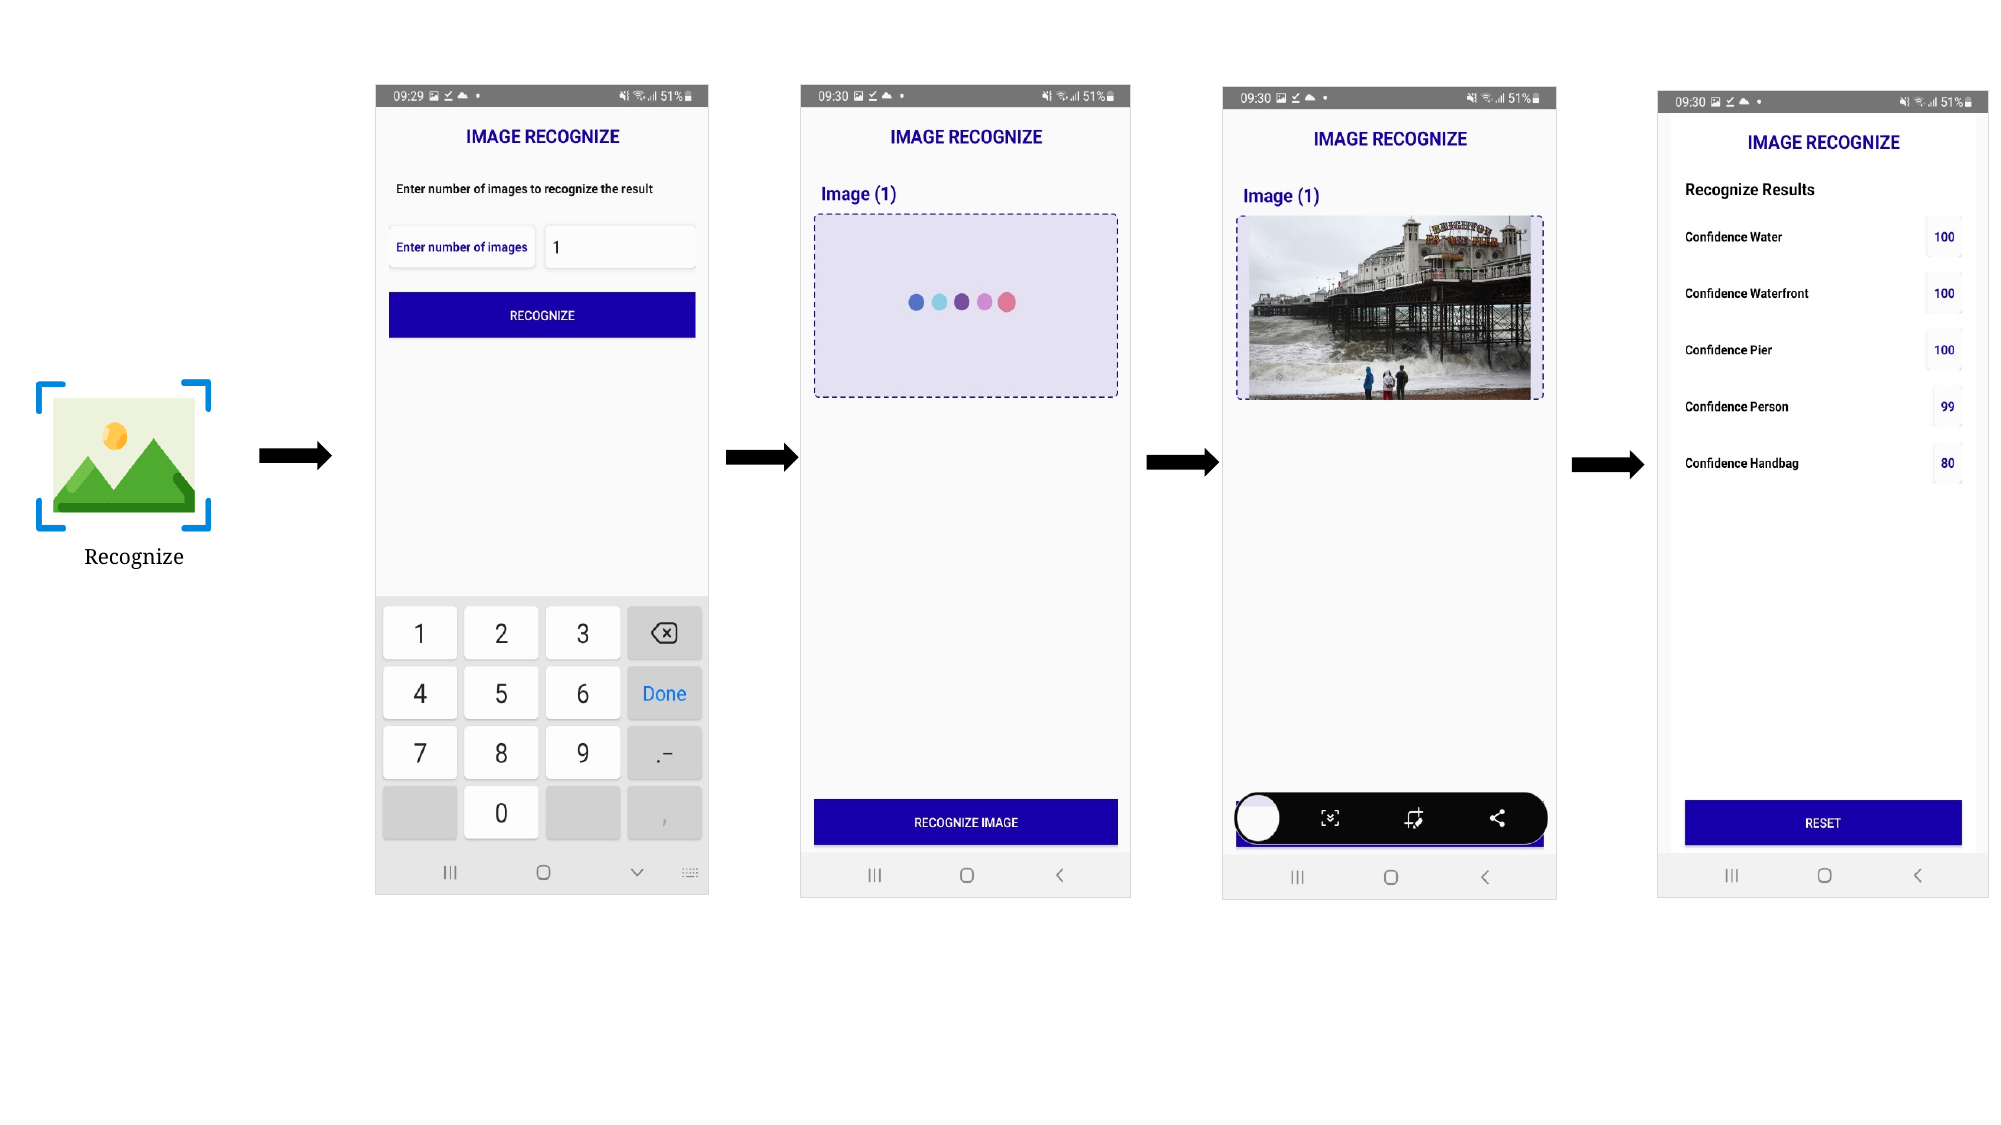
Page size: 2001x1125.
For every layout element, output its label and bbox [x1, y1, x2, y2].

text_box [35, 84, 1989, 900]
